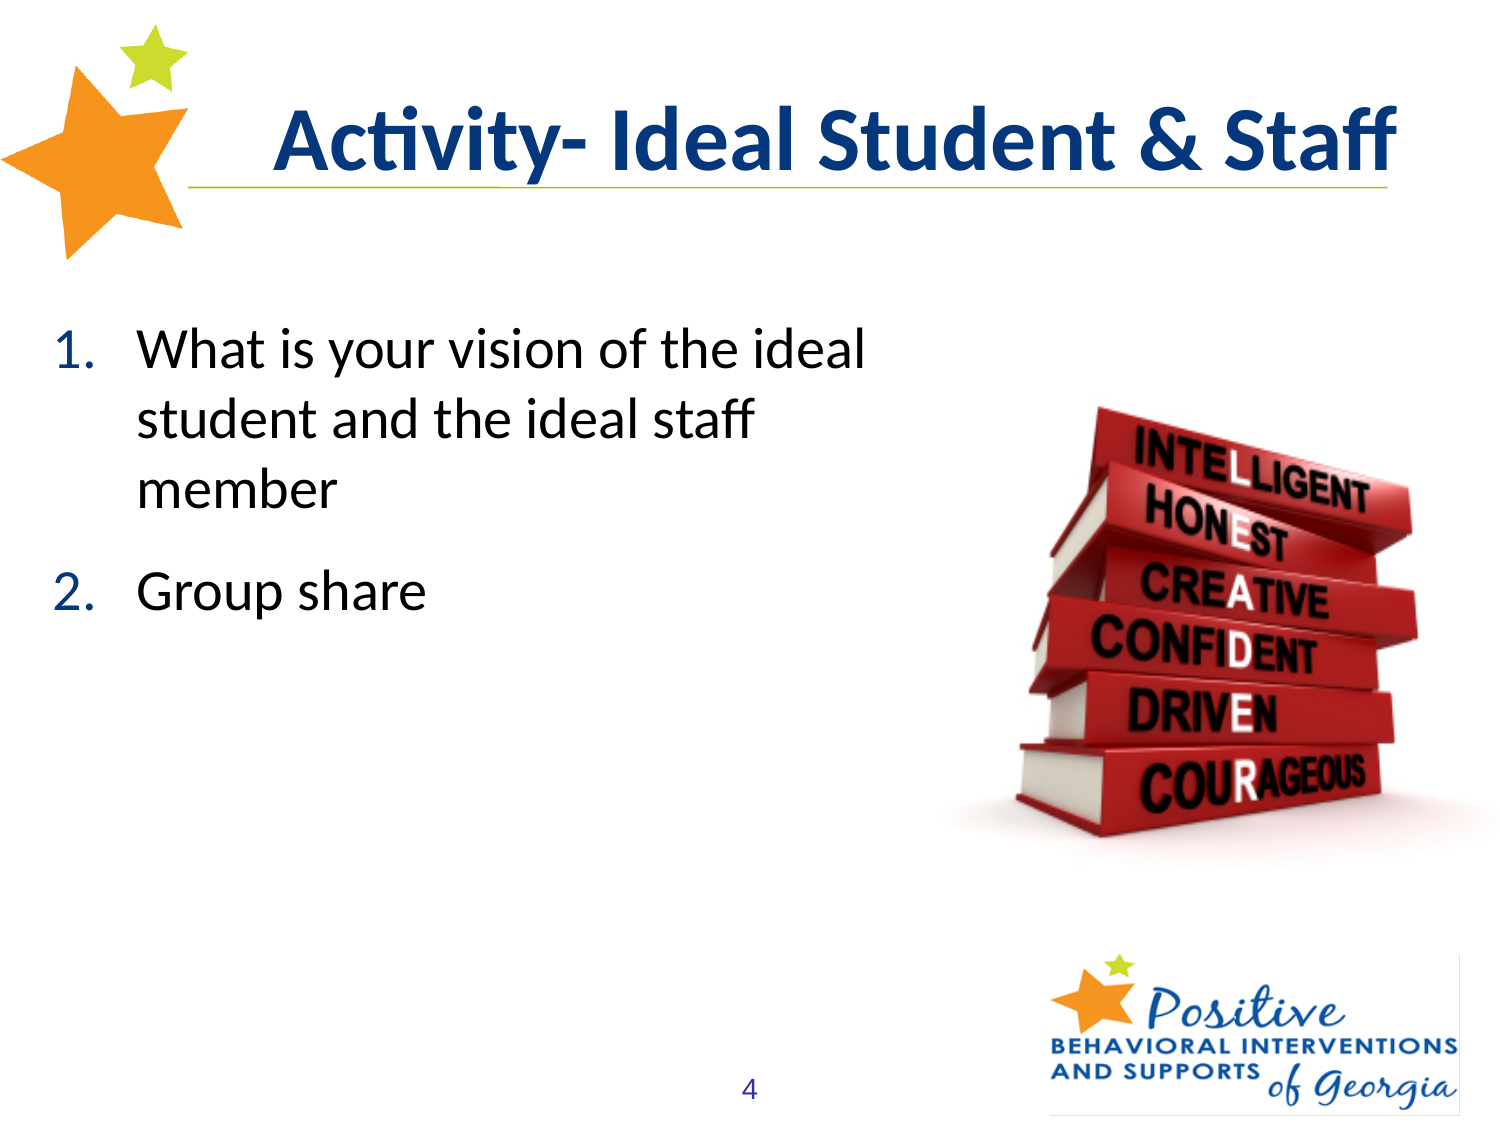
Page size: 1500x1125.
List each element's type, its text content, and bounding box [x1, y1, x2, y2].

picture [1050, 954, 1461, 1117]
list What is your vision of the ideal student and the ideal staff member Group share [37, 302, 963, 1040]
picture [0, 24, 188, 260]
title Activity- Ideal Student & Staff [200, 24, 1473, 297]
picture [937, 374, 1500, 918]
slide_number 4 [593, 1062, 907, 1101]
